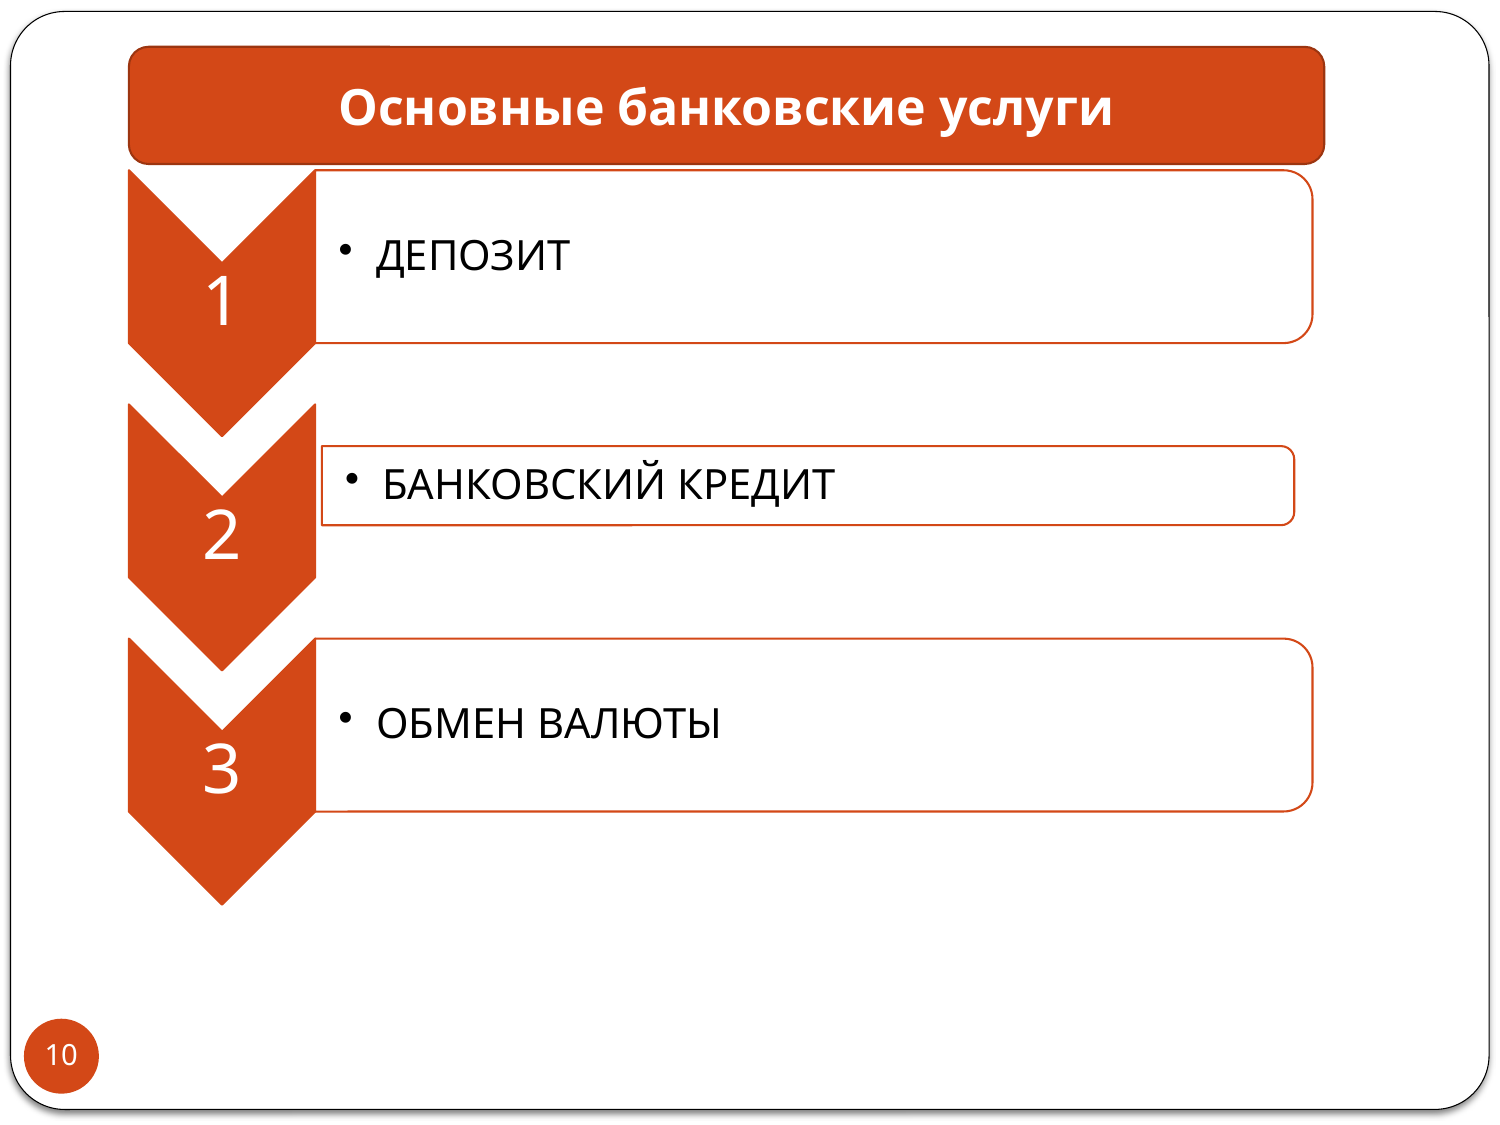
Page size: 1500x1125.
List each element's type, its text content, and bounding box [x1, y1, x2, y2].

text_box Основные банковские услуги [127, 45, 1326, 166]
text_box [128, 169, 1313, 906]
slide_number 10 [23, 1018, 99, 1094]
